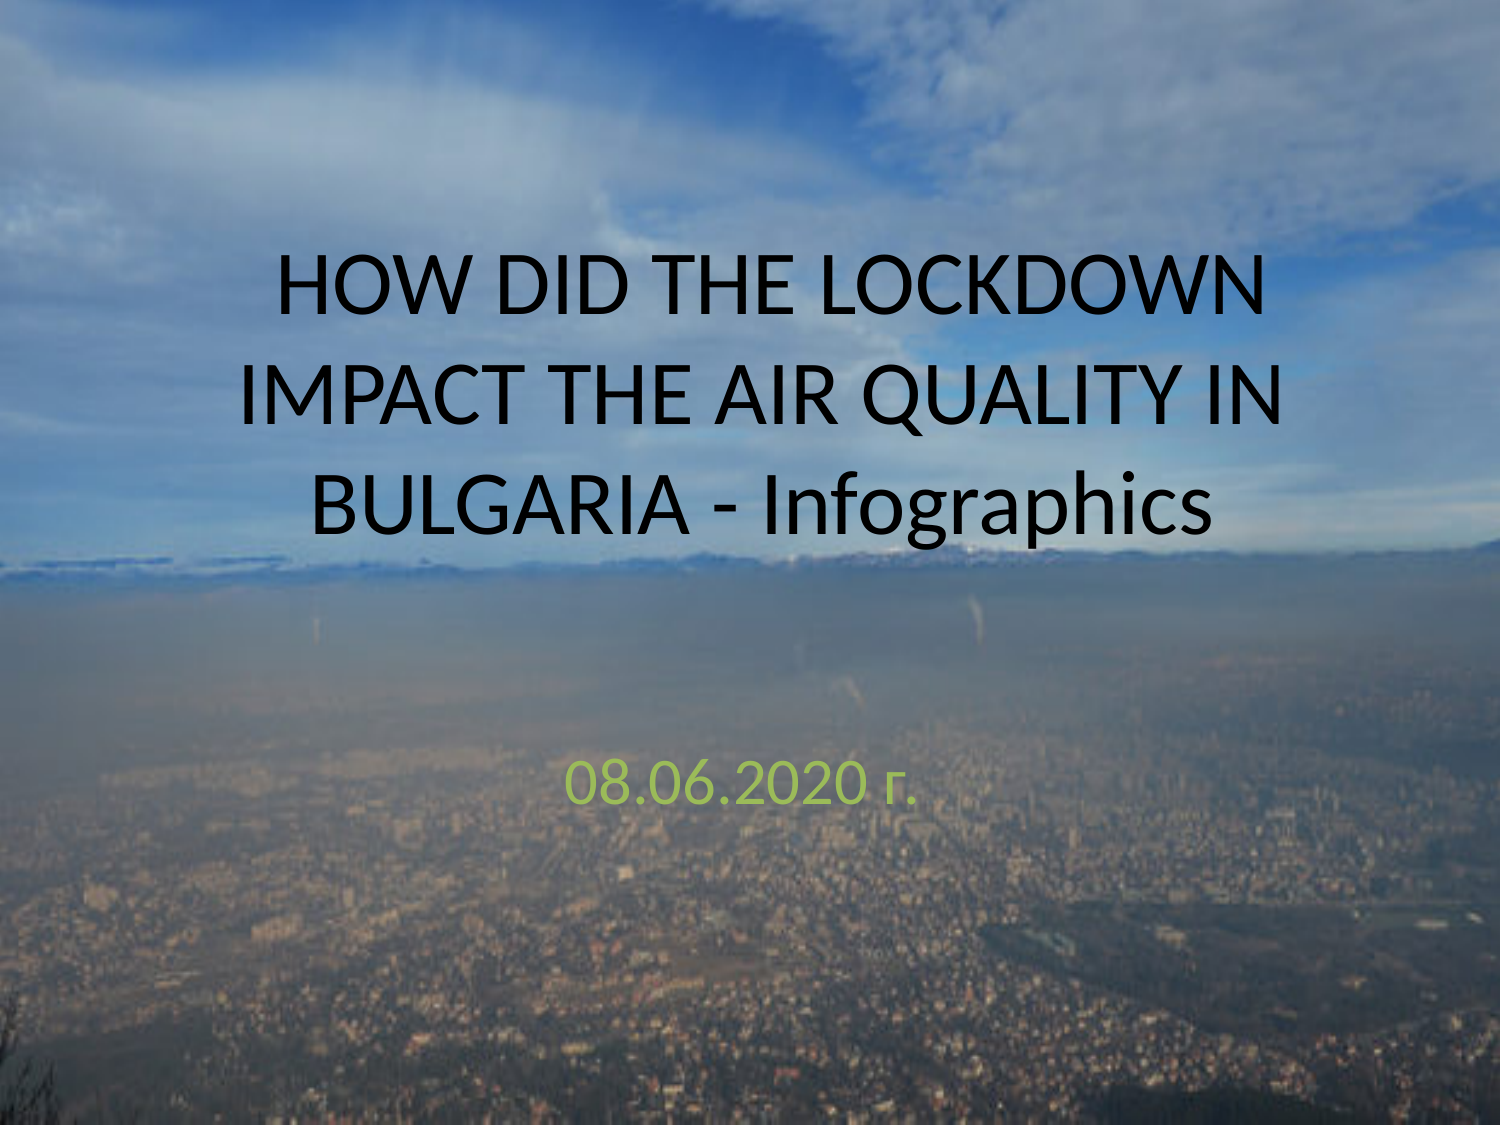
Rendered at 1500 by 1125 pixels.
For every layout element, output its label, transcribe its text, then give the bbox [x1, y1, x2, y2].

picture [0, 0, 1500, 1125]
subtitle 08.06.2020 г. [224, 637, 1276, 926]
slide_number [1074, 1042, 1425, 1103]
title HOW DID THE LOCKDOWN IMPACT THE AIR QUALITY IN BULGARIA - Infographics [124, 212, 1401, 454]
